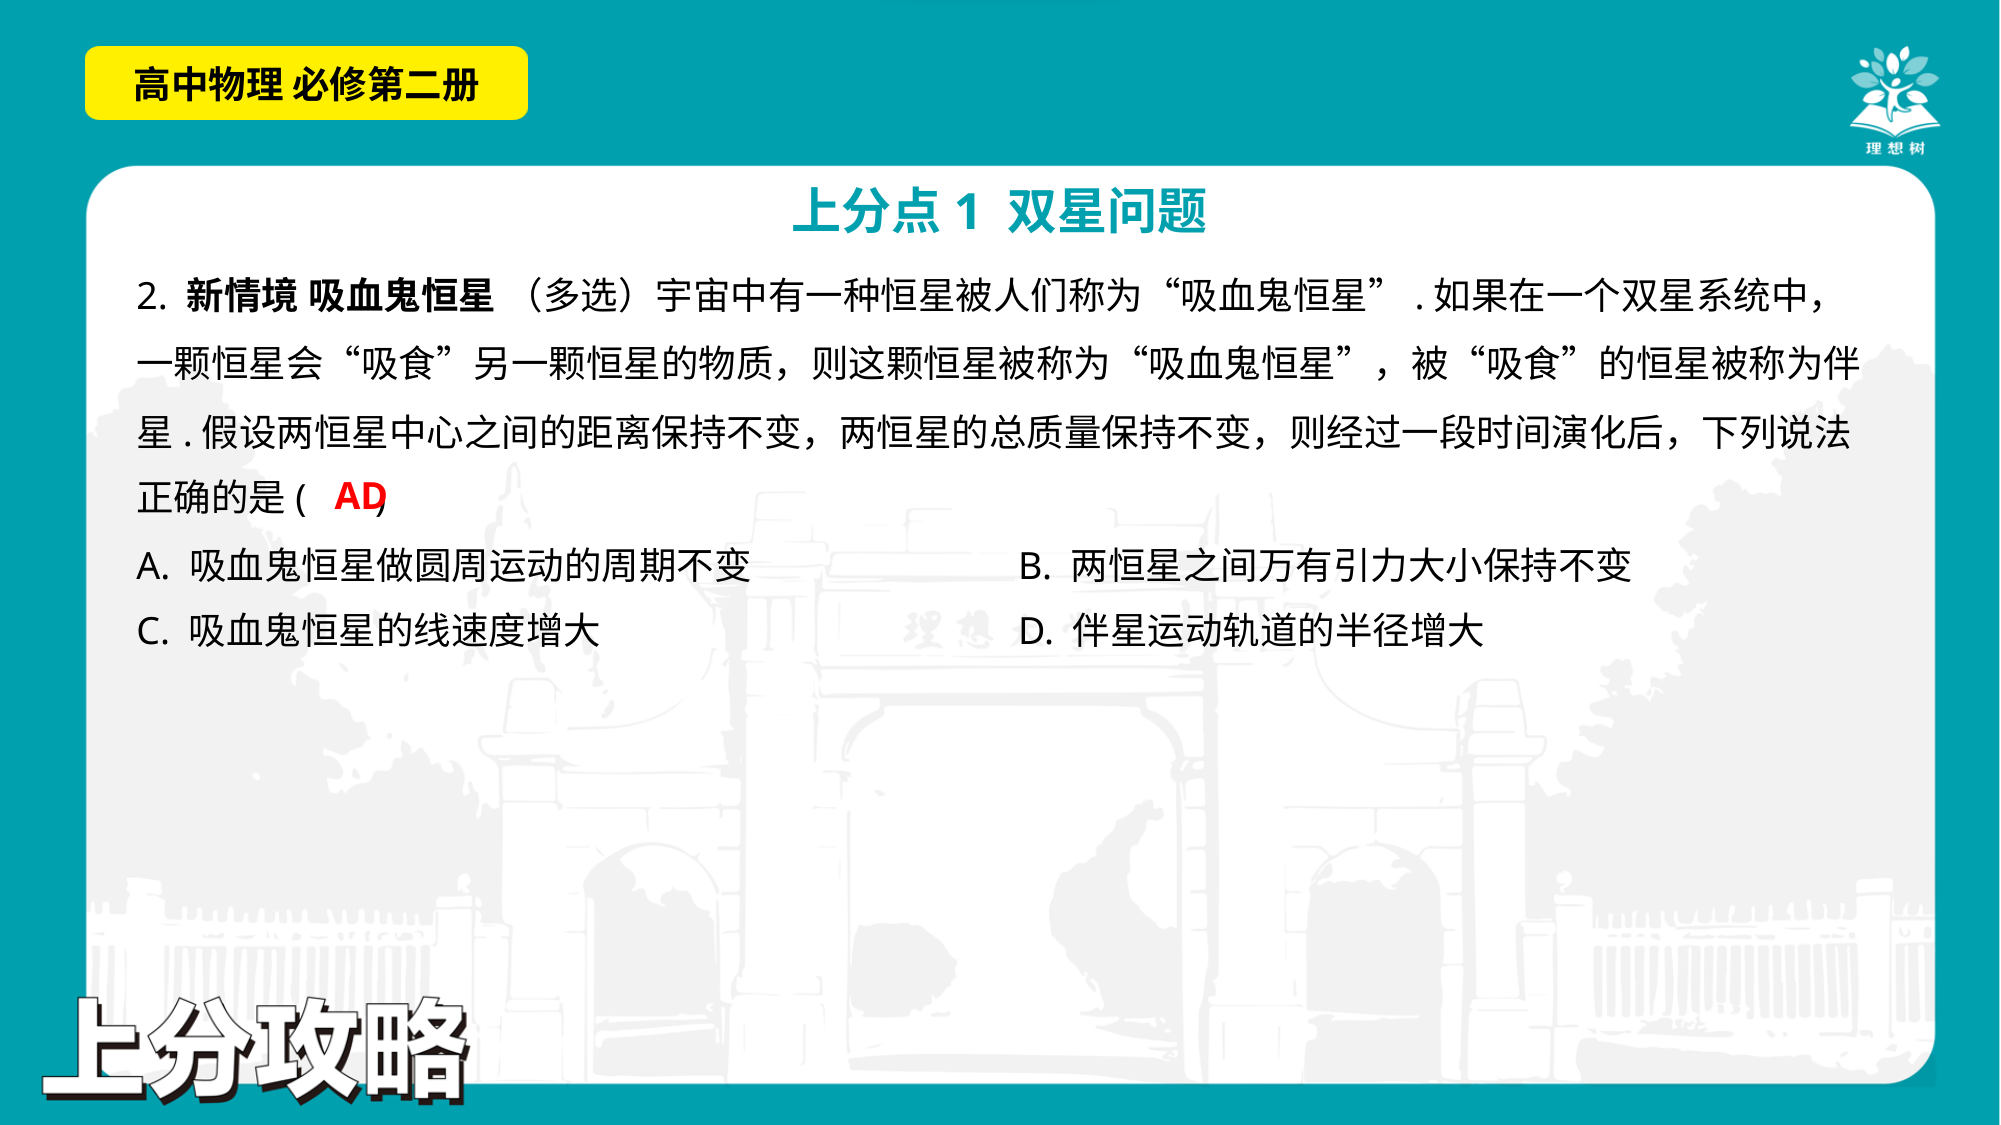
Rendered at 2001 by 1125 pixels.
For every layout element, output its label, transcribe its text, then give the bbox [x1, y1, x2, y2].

text_box A. 吸血鬼恒星做圆周运动的周期不变 B. 两恒星之间万有引力大小保持不变 C. 吸血鬼恒星的线速度增大 D. 伴星运动轨道的半径增大 [136, 518, 1865, 645]
picture [0, 0, 2000, 1125]
text_box 2. 新情境 吸血鬼恒星 （多选）宇宙中有一种恒星被人们称为“吸血鬼恒星”.如果在一个双星系统中， 一颗恒星会“吸食”另一颗恒星的物质，则这颗恒星被称为“吸血鬼恒星”，被“吸食”的恒星被称为伴 星.假设两恒星中心之间的距离保持不变，两恒星的总质量保持不变，则经过一段时间演化后，下列说法 正确的是( ) [136, 247, 1865, 512]
text_box AD [320, 452, 403, 511]
